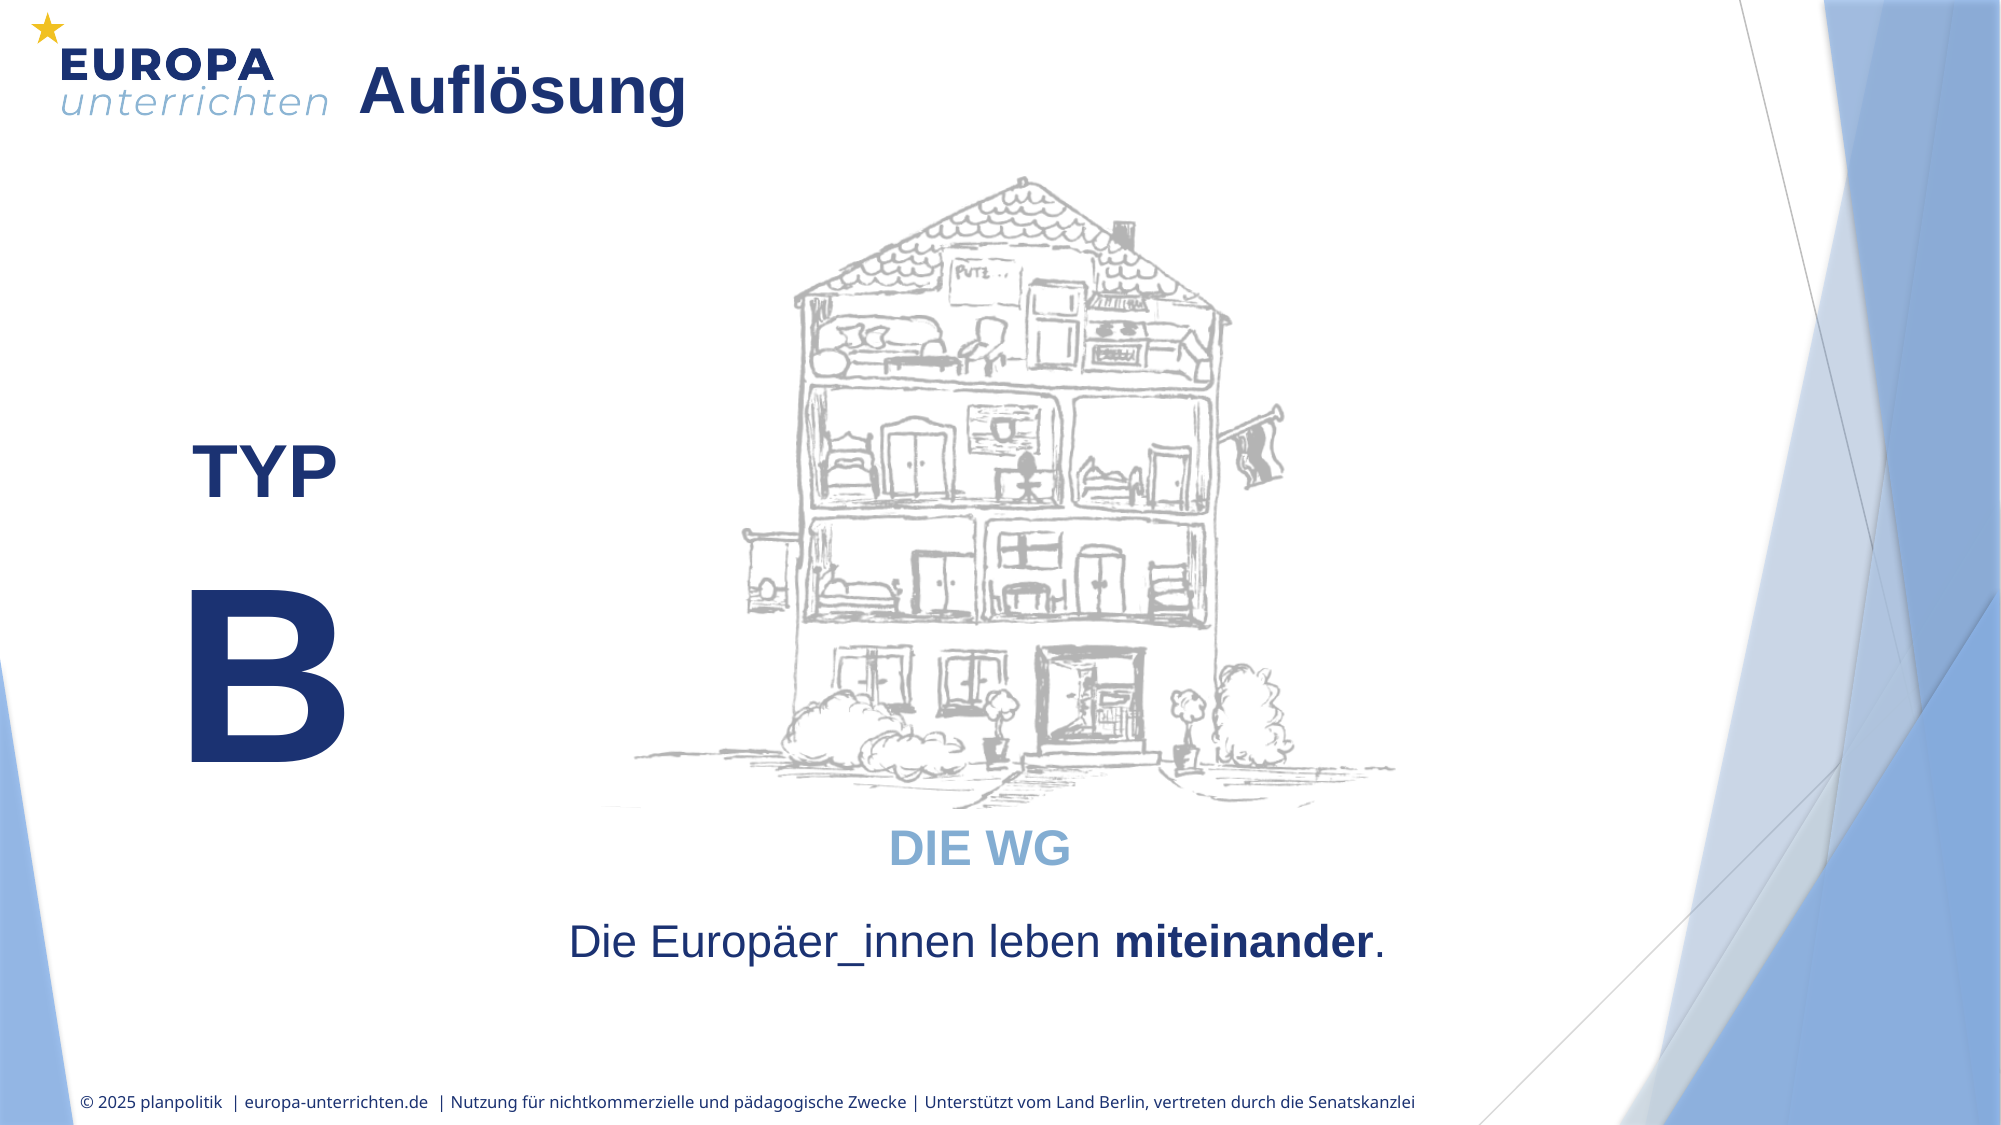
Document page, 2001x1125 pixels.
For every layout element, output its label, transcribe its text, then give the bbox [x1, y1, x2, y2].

text_box Die Europäer_innen leben miteinander. [469, 845, 1486, 1033]
list Auflösung [343, 38, 1711, 147]
text_box TYPB [147, 415, 384, 821]
picture [0, 0, 358, 157]
picture [601, 173, 1399, 810]
text_box DIE WG [608, 818, 1353, 845]
